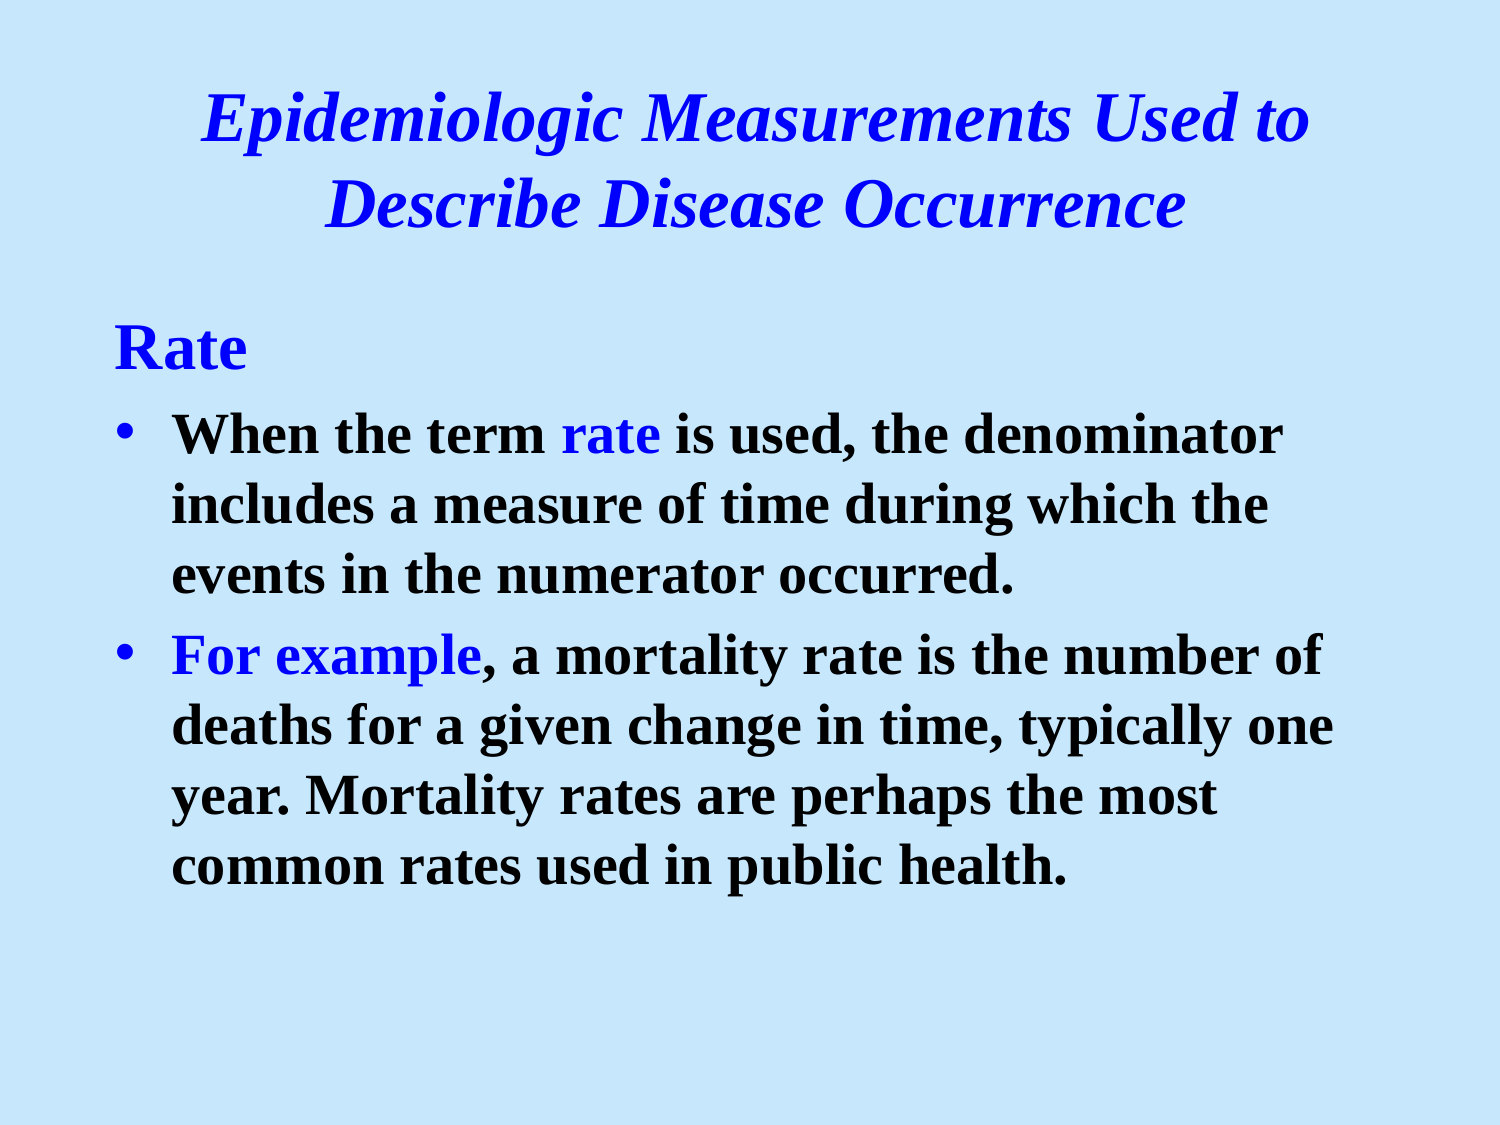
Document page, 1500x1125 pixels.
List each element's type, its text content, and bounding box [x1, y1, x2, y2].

title Epidemiologic Measurements Used to Describe Disease Occurrence [87, 62, 1425, 250]
list Rate When the term rate is used, the denominator includes a measure of time during which the events in the numerator occurred. For example, a mortality rate is the number of deaths for a given change in time, typically one year. Mortality rates are perhaps the most common rates used in public health. [99, 295, 1438, 1013]
